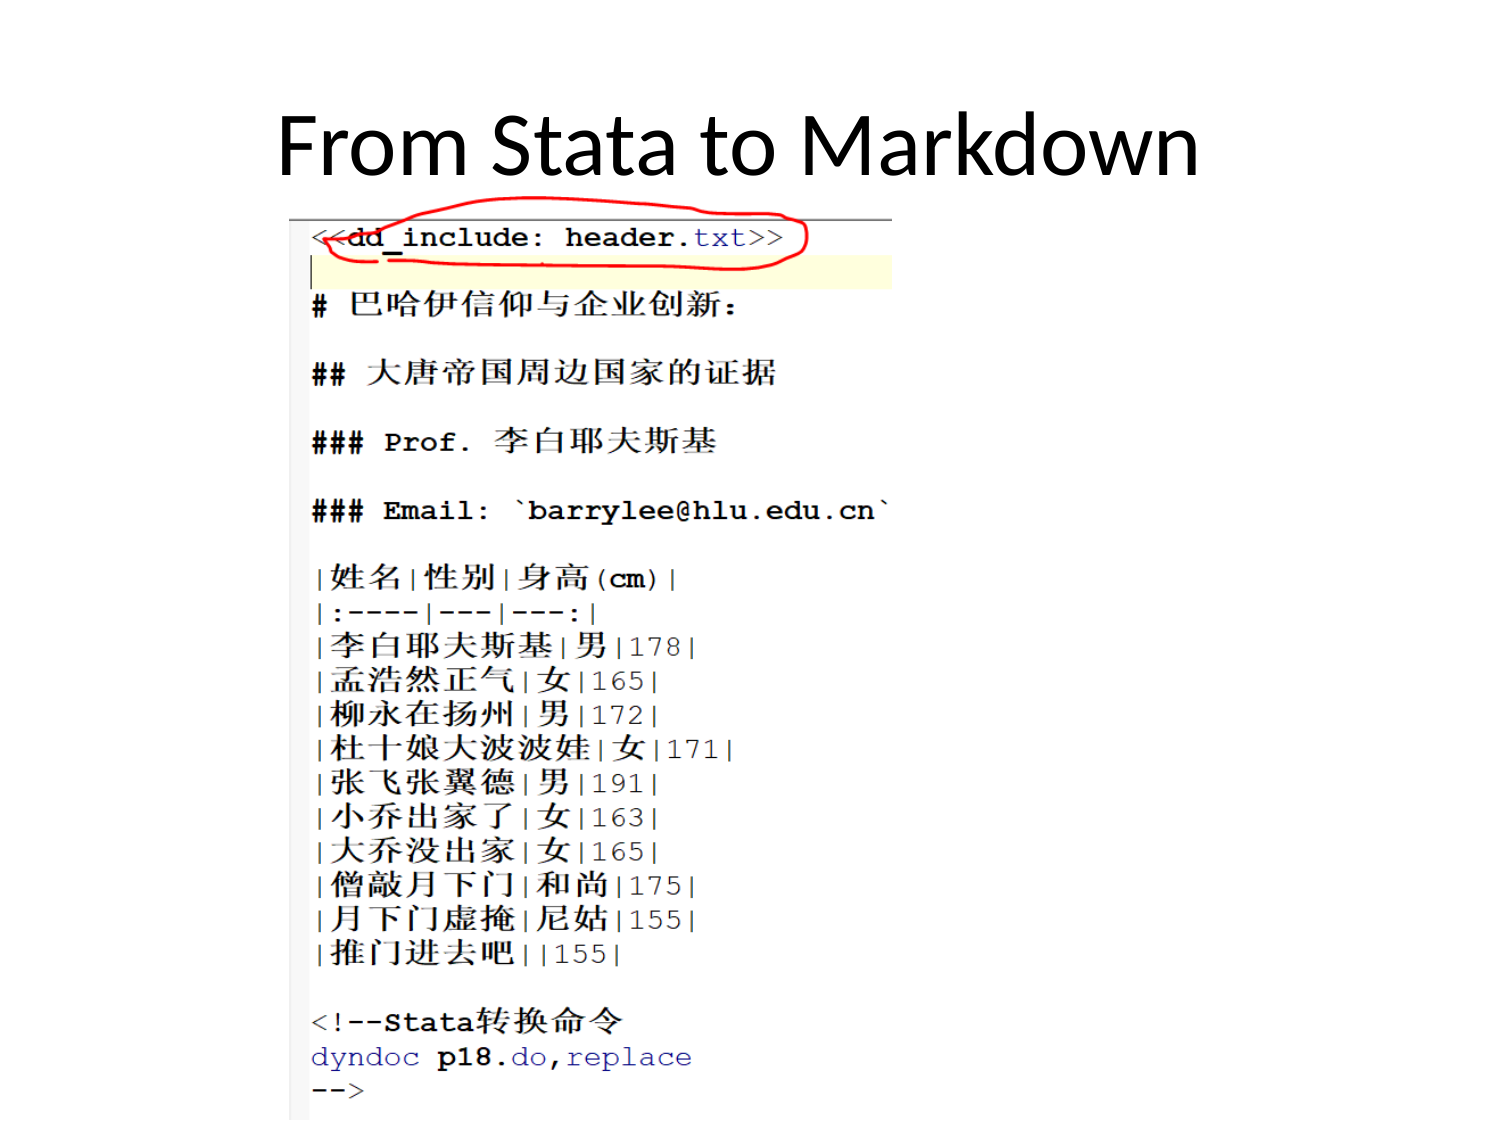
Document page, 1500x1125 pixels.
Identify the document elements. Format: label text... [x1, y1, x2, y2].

picture [289, 196, 892, 1120]
title From Stata to Markdown [75, 45, 1425, 233]
